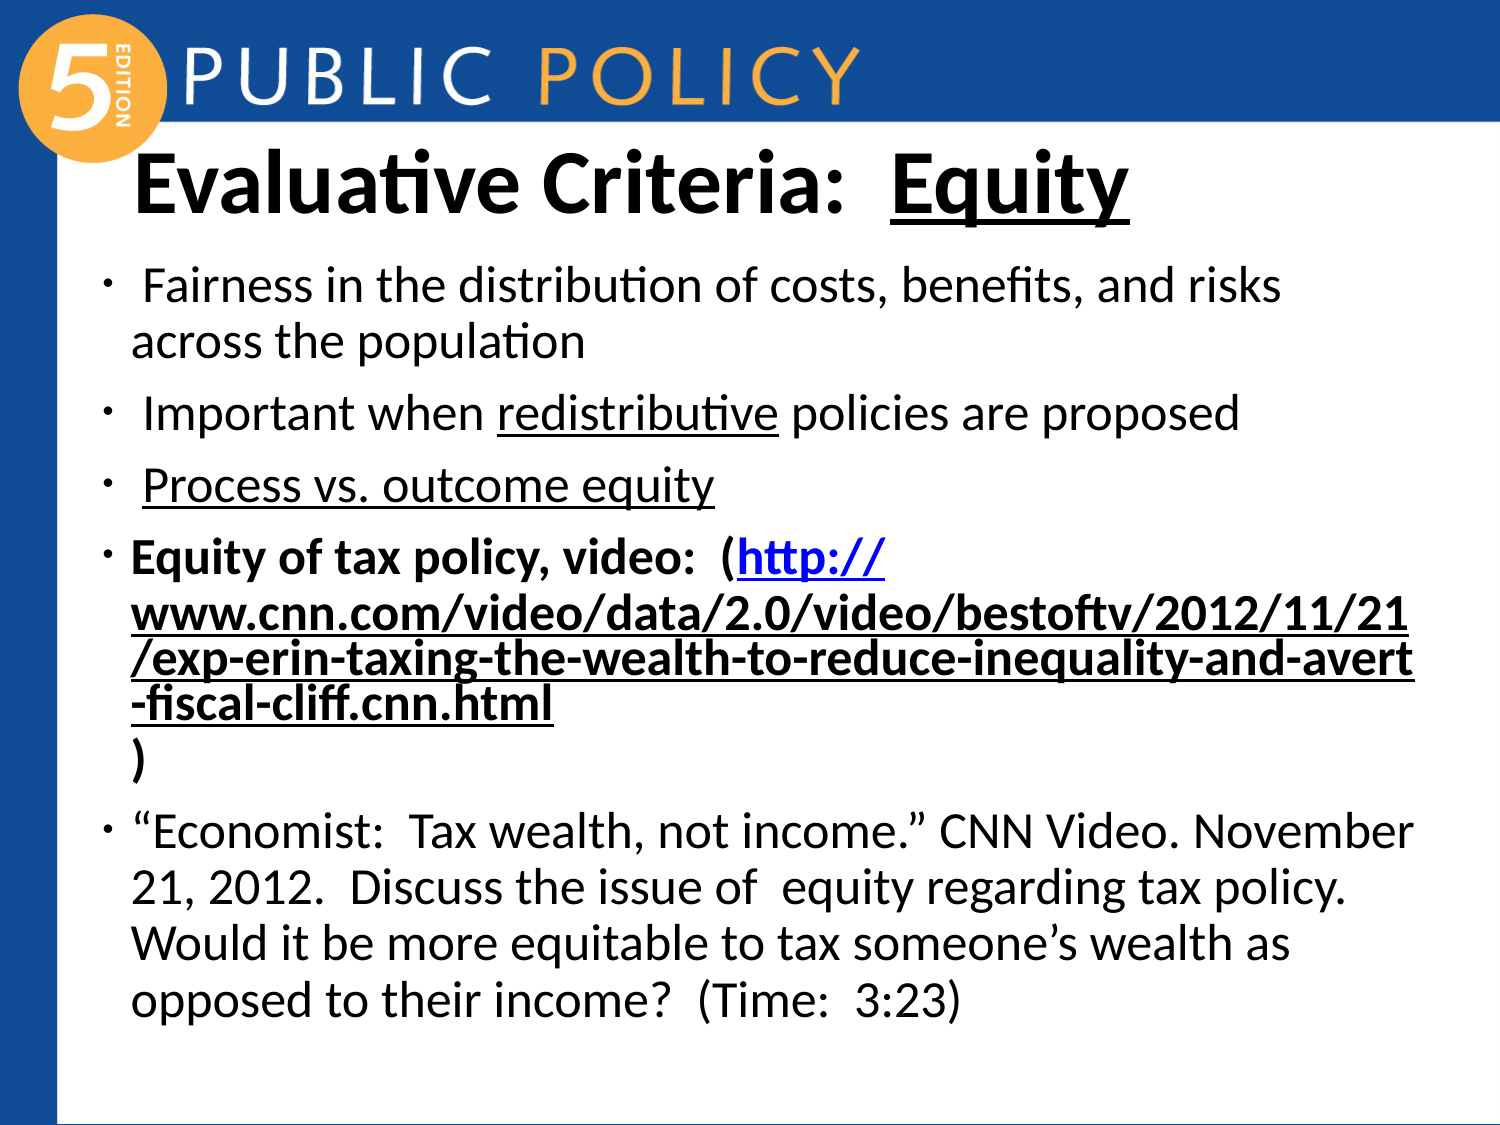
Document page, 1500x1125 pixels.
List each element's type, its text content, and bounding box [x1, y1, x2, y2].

list Fairness in the distribution of costs, benefits, and risks across the population Important when redistributive policies are proposed Process vs. outcome equity Equity of tax policy, video: (http://www.cnn.com/video/data/2.0/video/bestoftv/2012/11/21/exp-erin-taxing-the-wealth-to-reduce-inequality-and-avert-fiscal-cliff.cnn.html) “Economist: Tax wealth, not income.” CNN Video. November 21, 2012. Discuss the issue of equity regarding tax policy. Would it be more equitable to tax someone’s wealth as opposed to their income? (Time: 3:23) [87, 249, 1438, 1050]
title Evaluative Criteria: Equity [118, 75, 1413, 293]
picture [0, 0, 1500, 1125]
